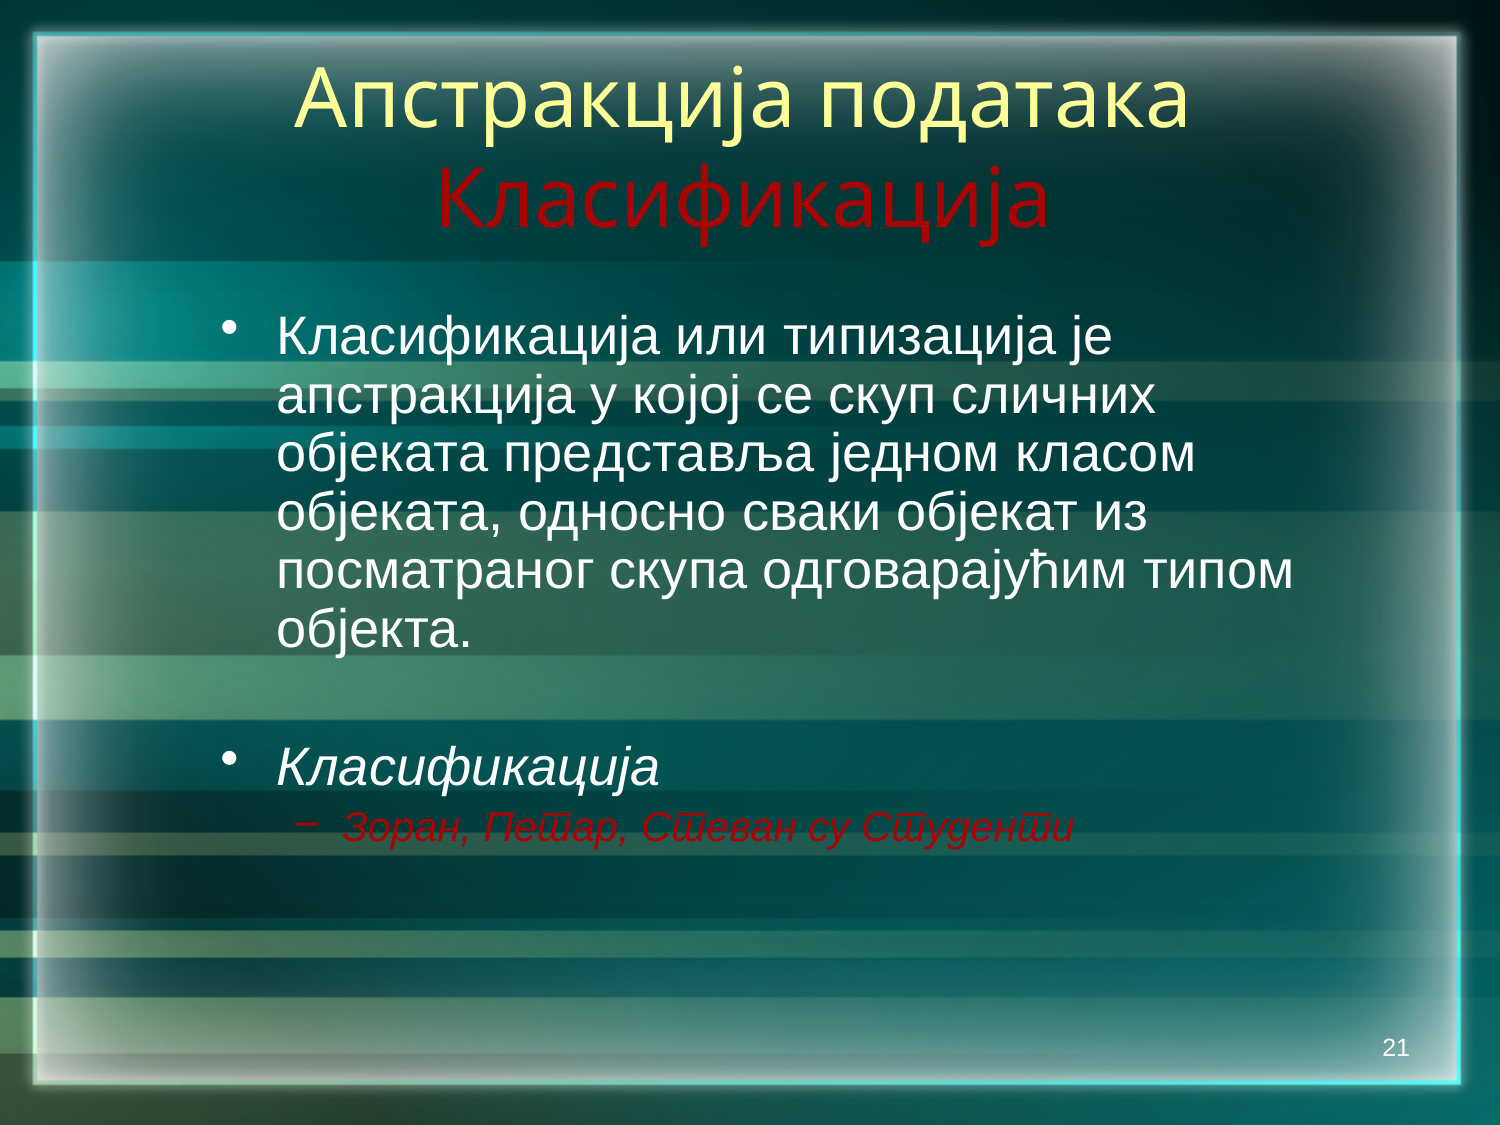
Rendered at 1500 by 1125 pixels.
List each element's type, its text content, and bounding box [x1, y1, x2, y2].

list Класификација или типизација је апстракција у којој се скуп сличних објеката представља једном класом објеката, односно сваки објекат из посматраног скупа одговарајућим типом објекта. Класификација Зоран, Петар, Стеван су Студенти [205, 300, 1363, 988]
text_box 21 [1074, 1024, 1425, 1088]
picture [0, 0, 1500, 1125]
title Апстракција података Класификација [124, 49, 1363, 238]
